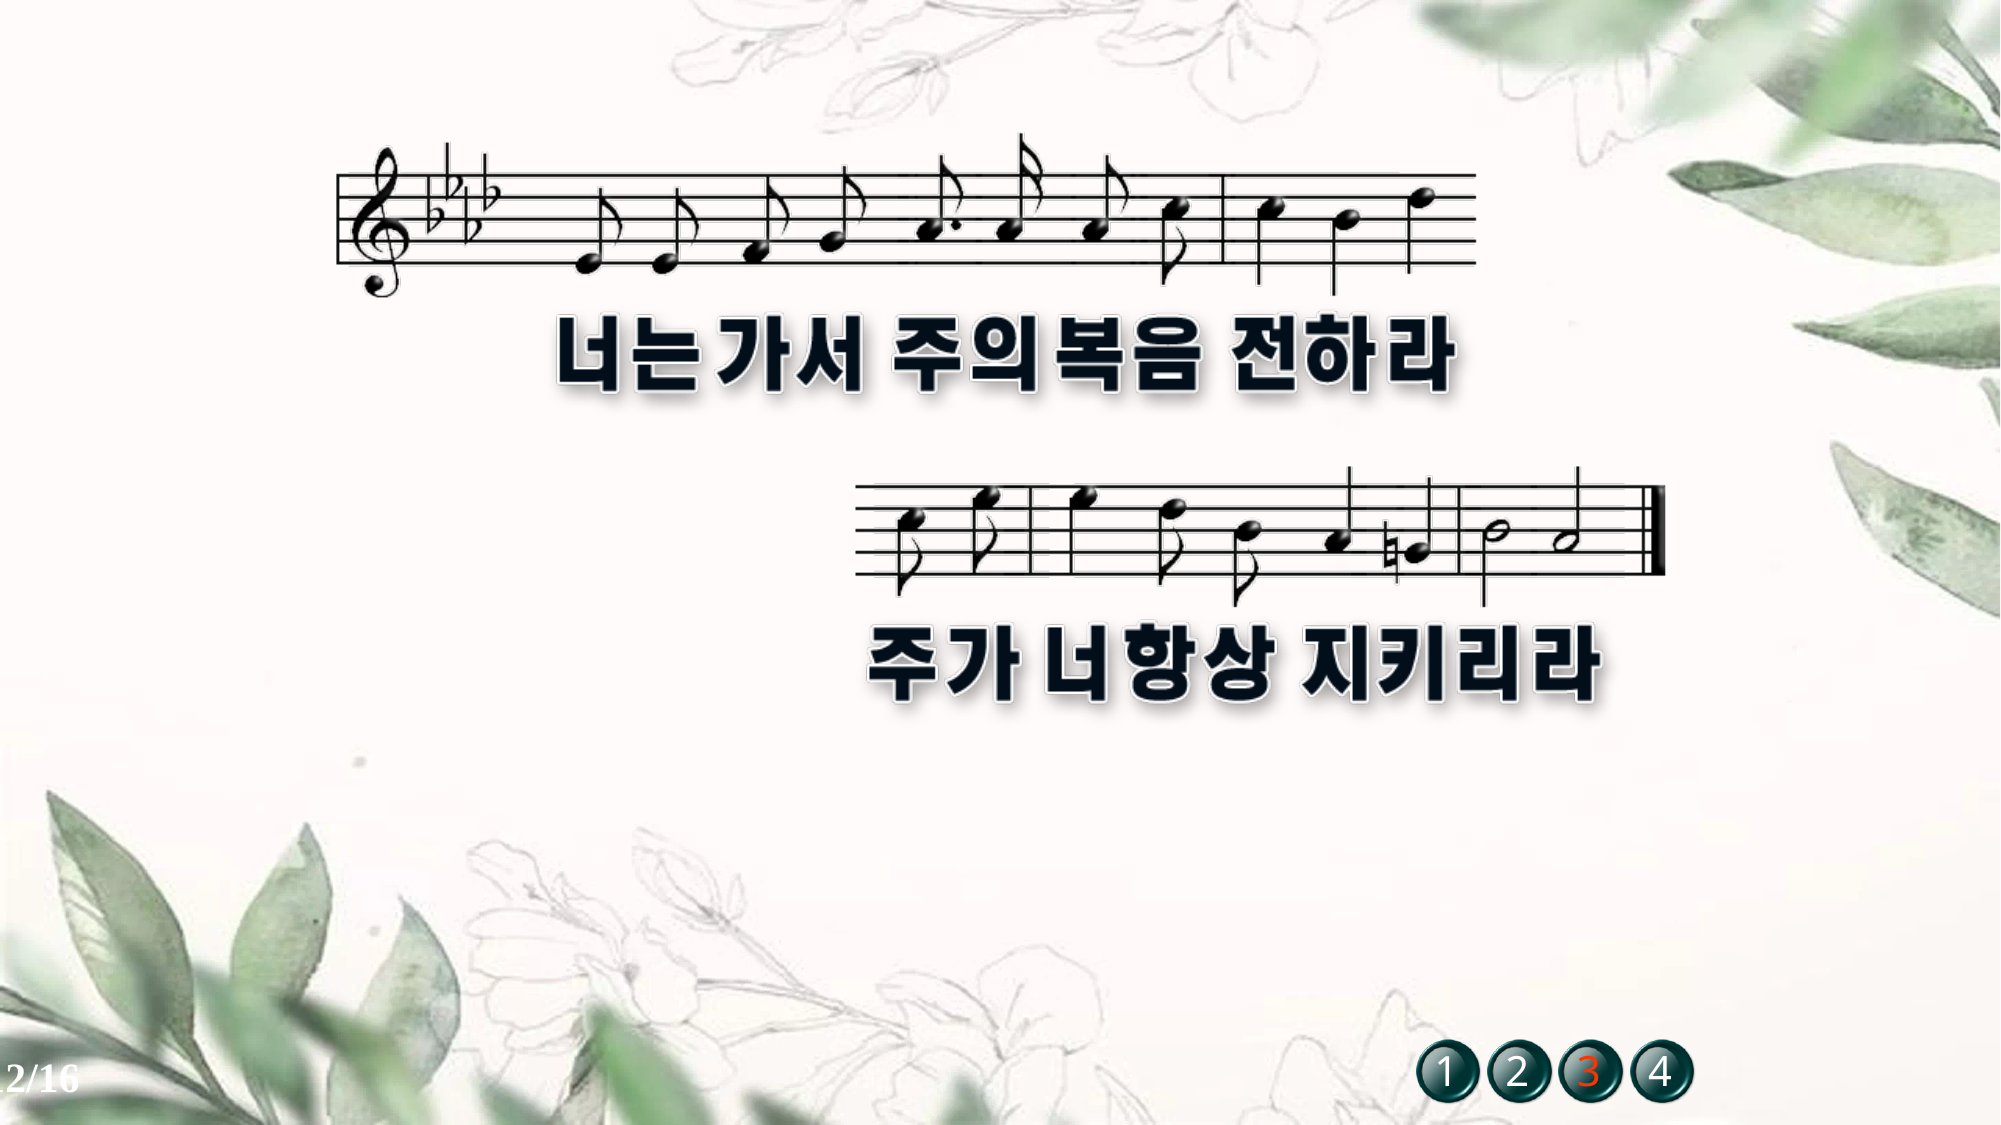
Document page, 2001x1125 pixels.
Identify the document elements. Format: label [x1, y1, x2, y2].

text_box [1627, 1035, 1697, 1106]
text_box [1555, 1035, 1626, 1106]
picture [0, 0, 2001, 1125]
text_box [1413, 1035, 1484, 1106]
text_box [1484, 1035, 1555, 1106]
